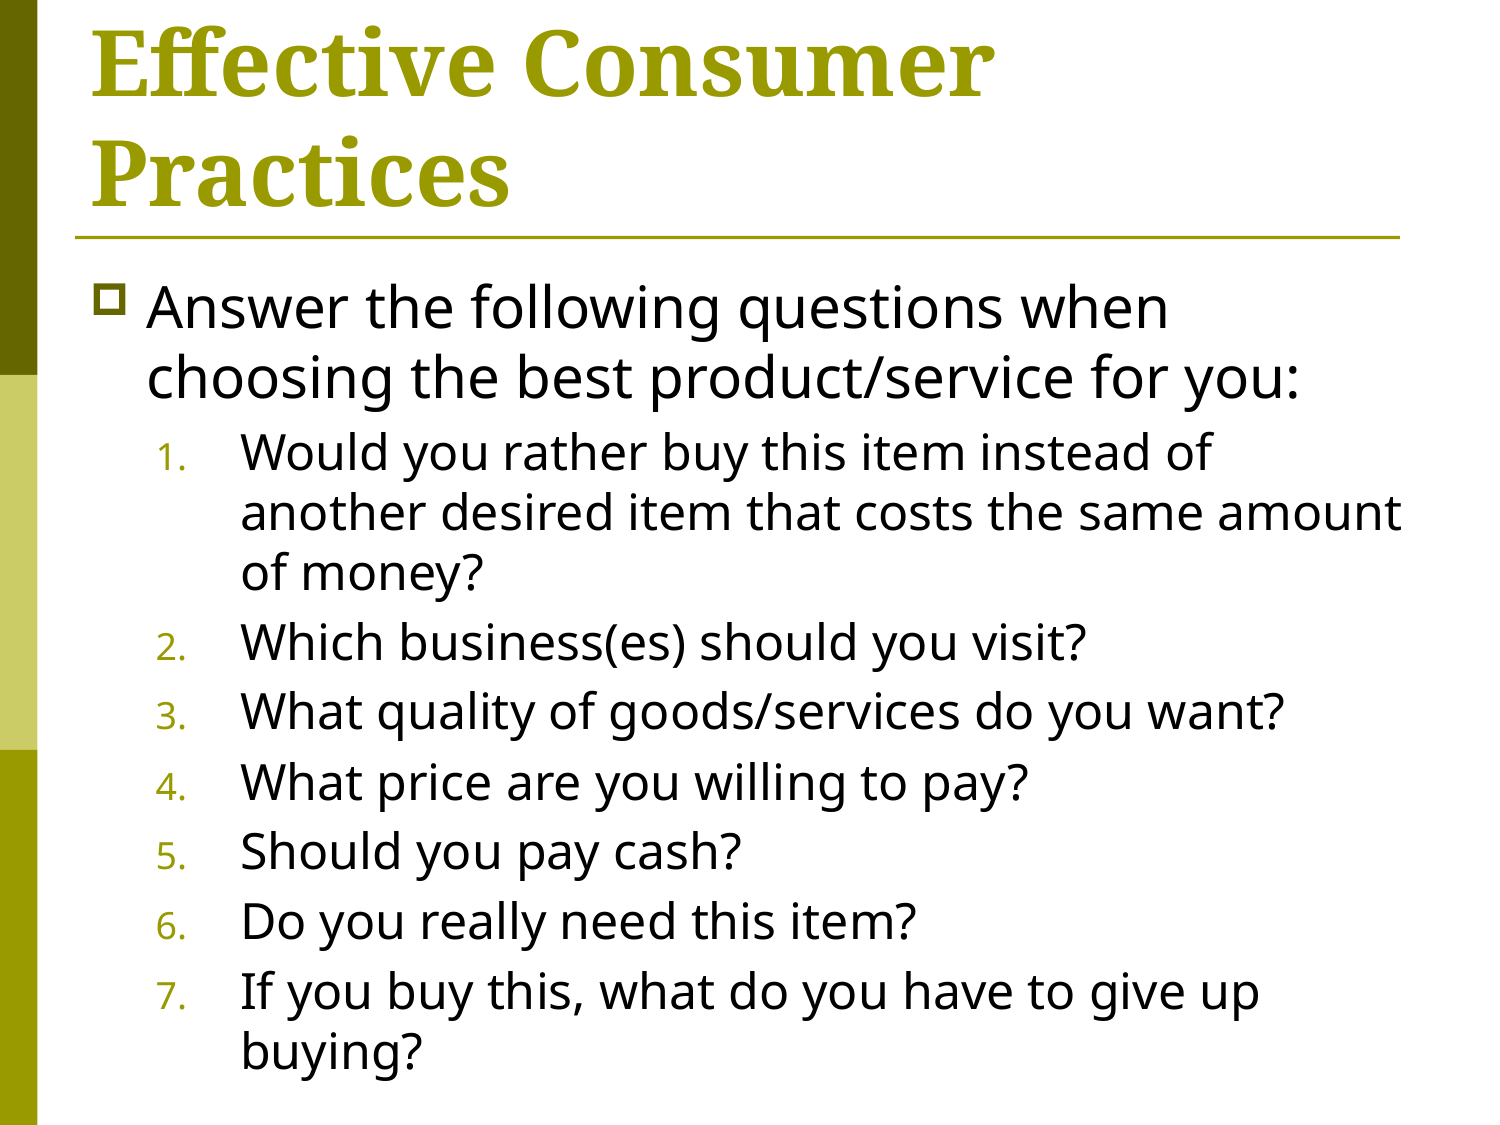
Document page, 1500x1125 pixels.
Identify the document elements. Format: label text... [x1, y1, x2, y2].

title Effective Consumer Practices [74, 45, 1426, 233]
list Answer the following questions when choosing the best product/service for you: Would you rather buy this item instead of another desired item that costs the same amount of money? Which business(es) should you visit? What quality of goods/services do you want? What price are you willing to pay? Should you pay cash? Do you really need this item? If you buy this, what do you have to give up buying? [74, 262, 1426, 1006]
